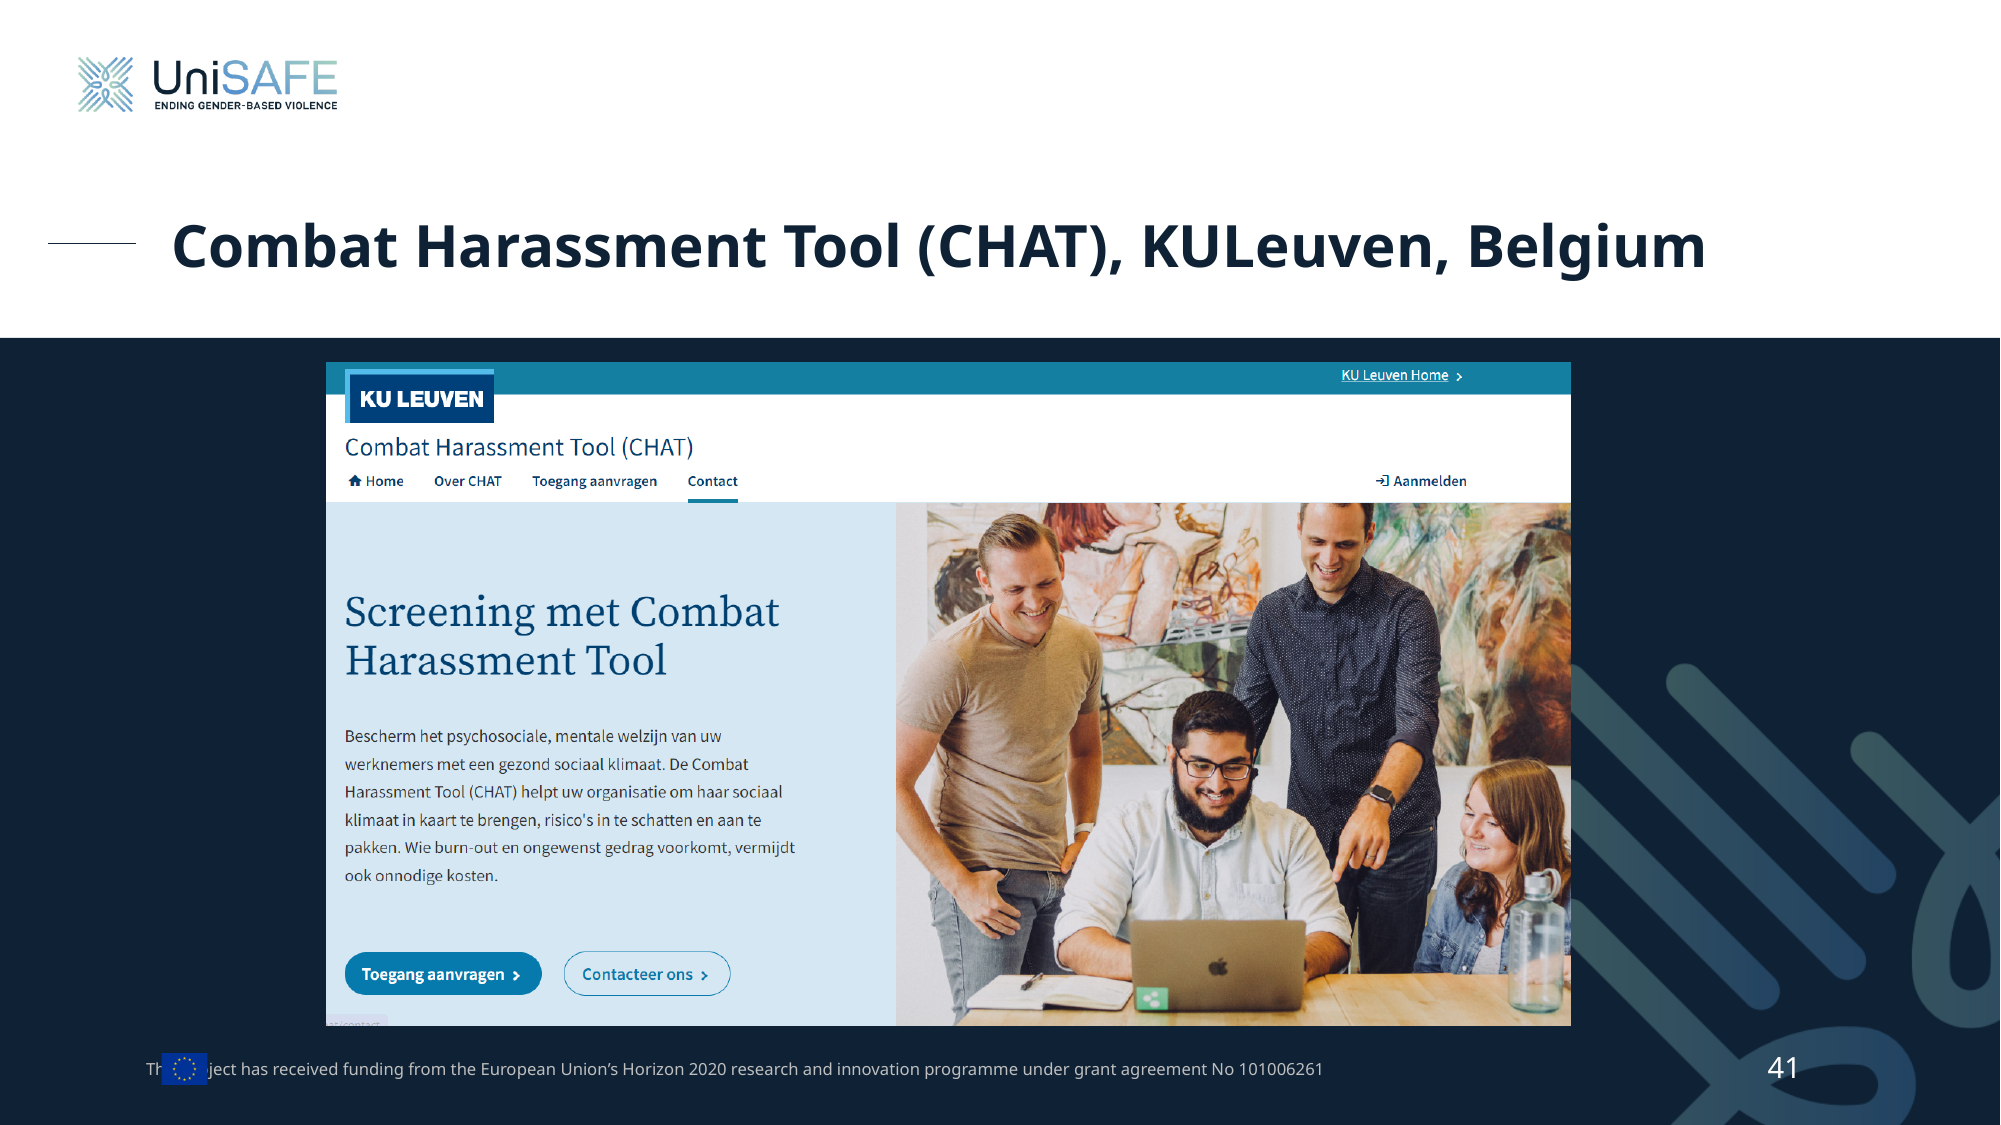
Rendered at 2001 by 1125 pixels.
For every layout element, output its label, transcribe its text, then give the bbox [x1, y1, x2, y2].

title Combat Harassment Tool (CHAT), KULeuven, Belgium [171, 185, 1827, 313]
picture [326, 362, 1571, 1026]
picture [78, 57, 337, 112]
